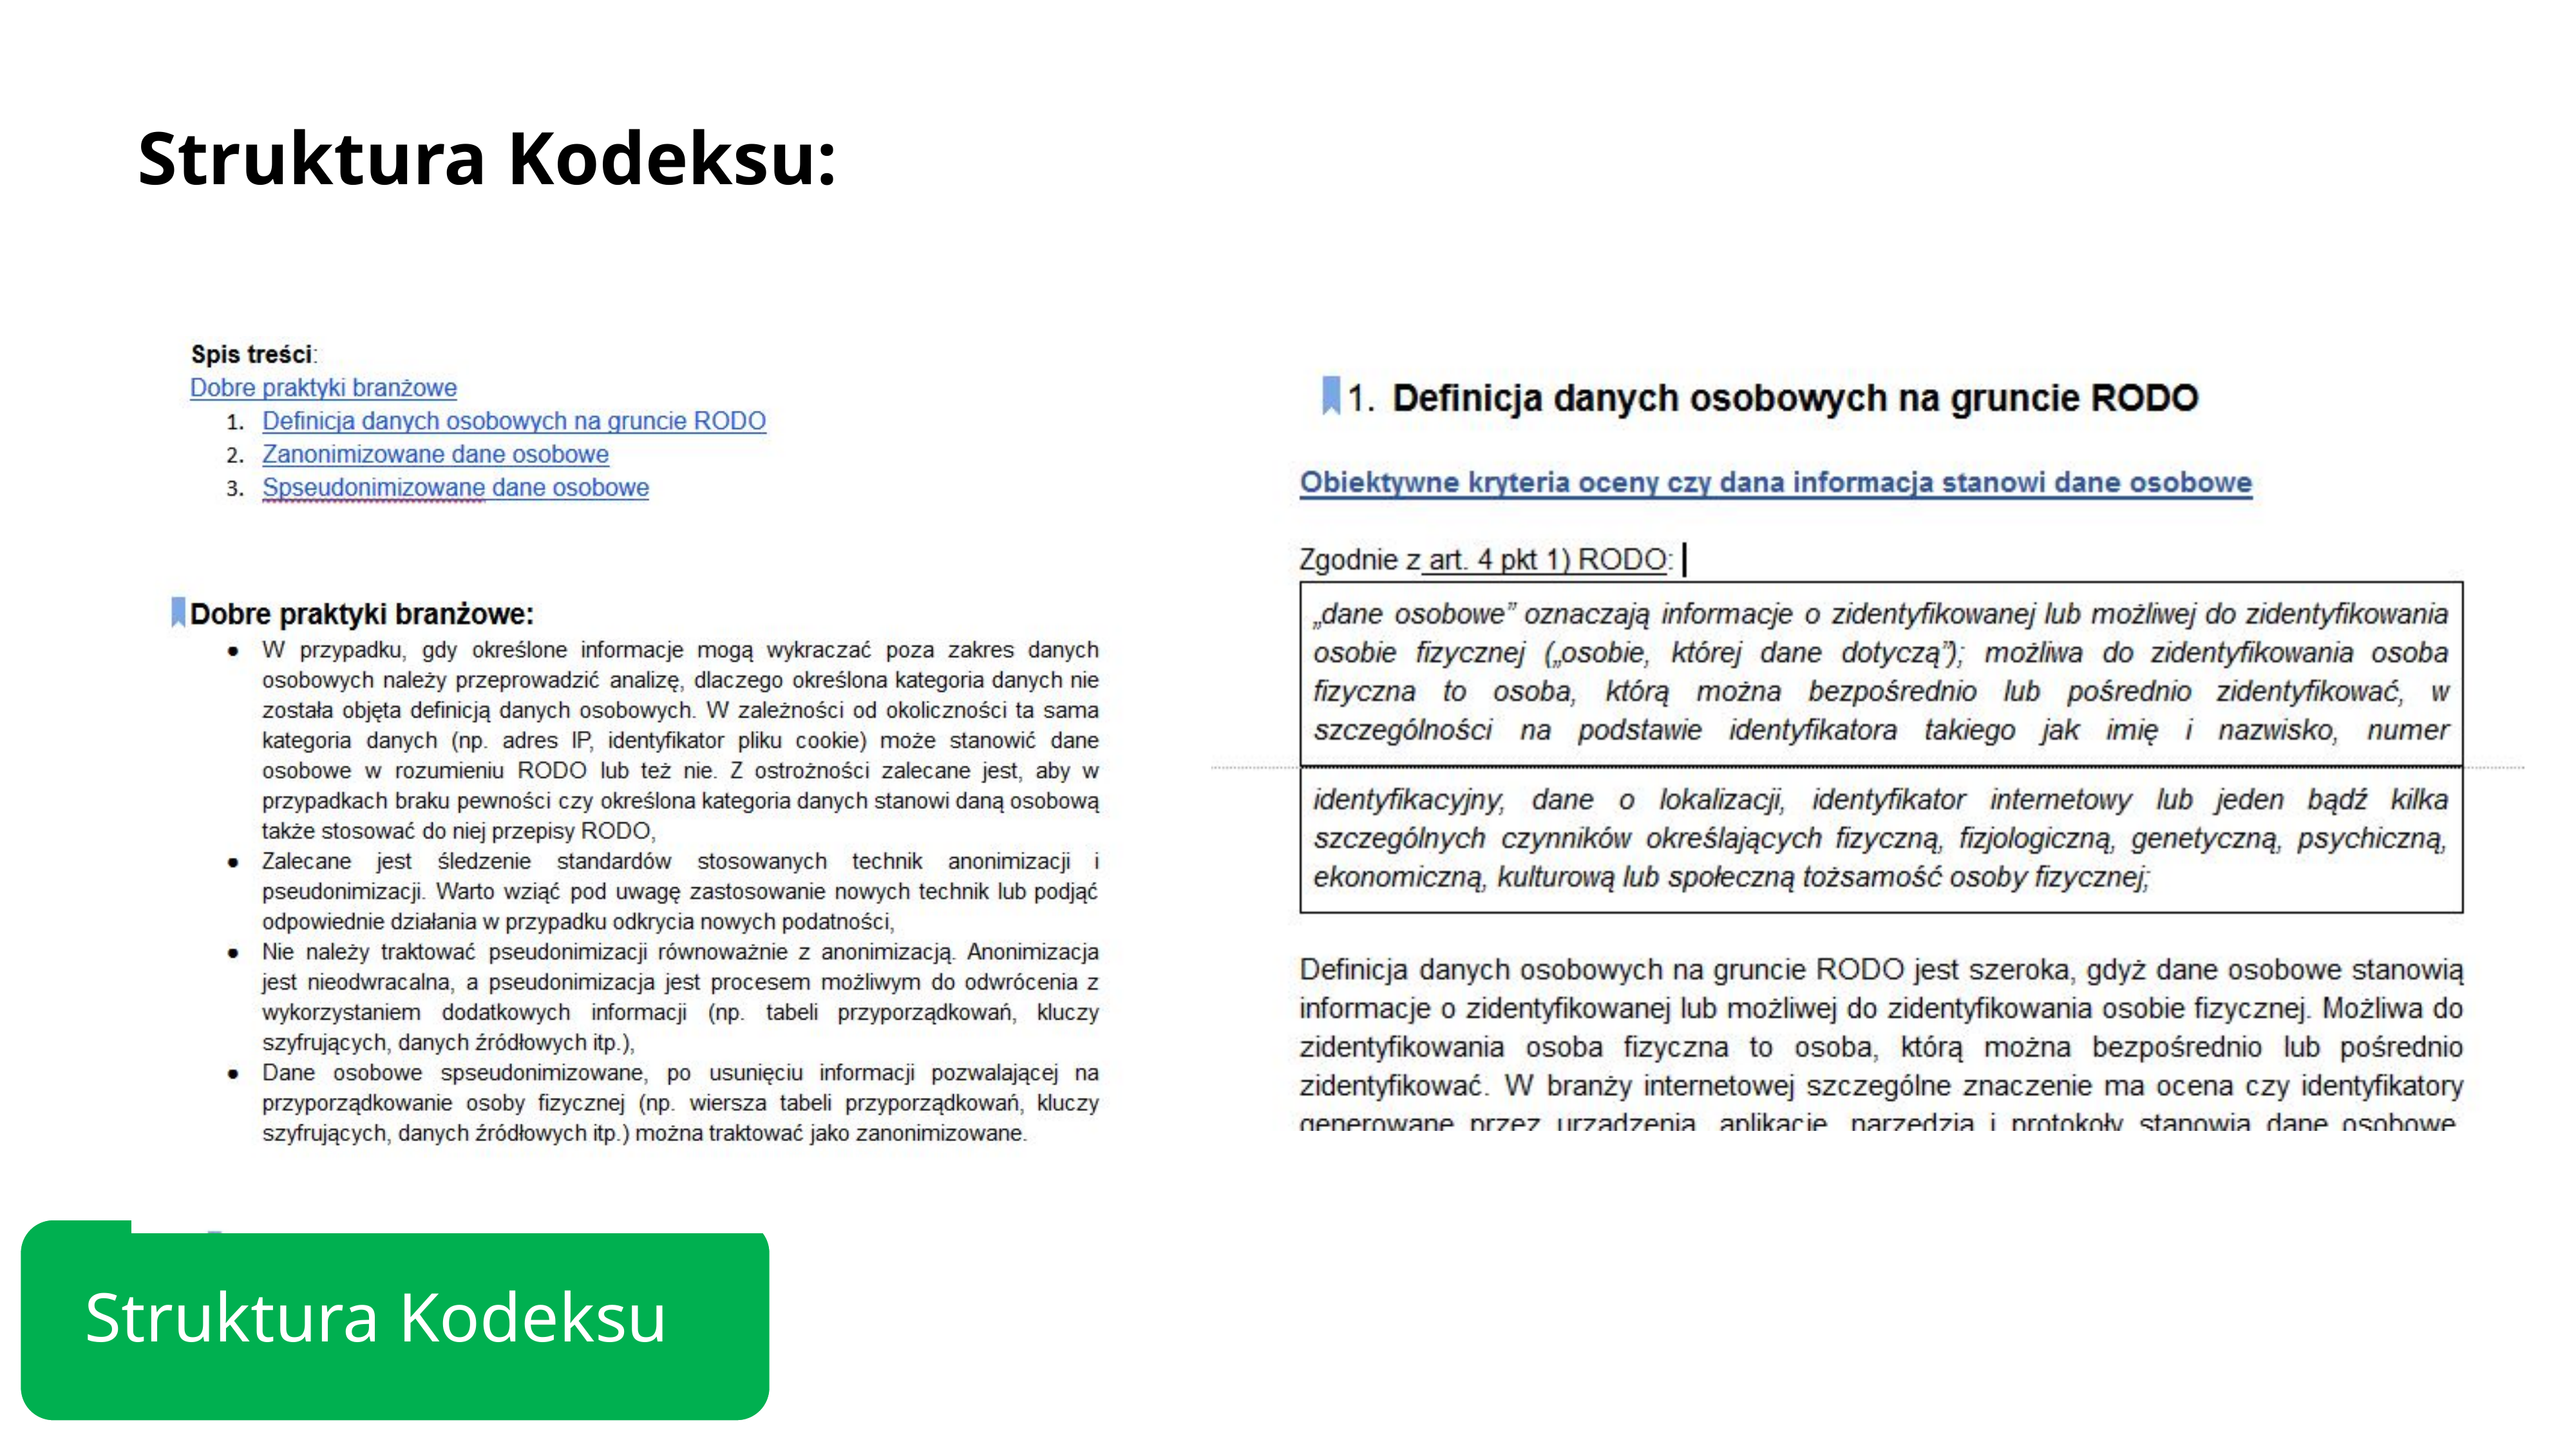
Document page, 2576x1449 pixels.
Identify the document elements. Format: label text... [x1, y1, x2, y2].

picture [131, 336, 1129, 1234]
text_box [19, 1218, 772, 1422]
text_box Struktura Kodeksu: [131, 106, 2179, 317]
picture [1211, 338, 2524, 1131]
